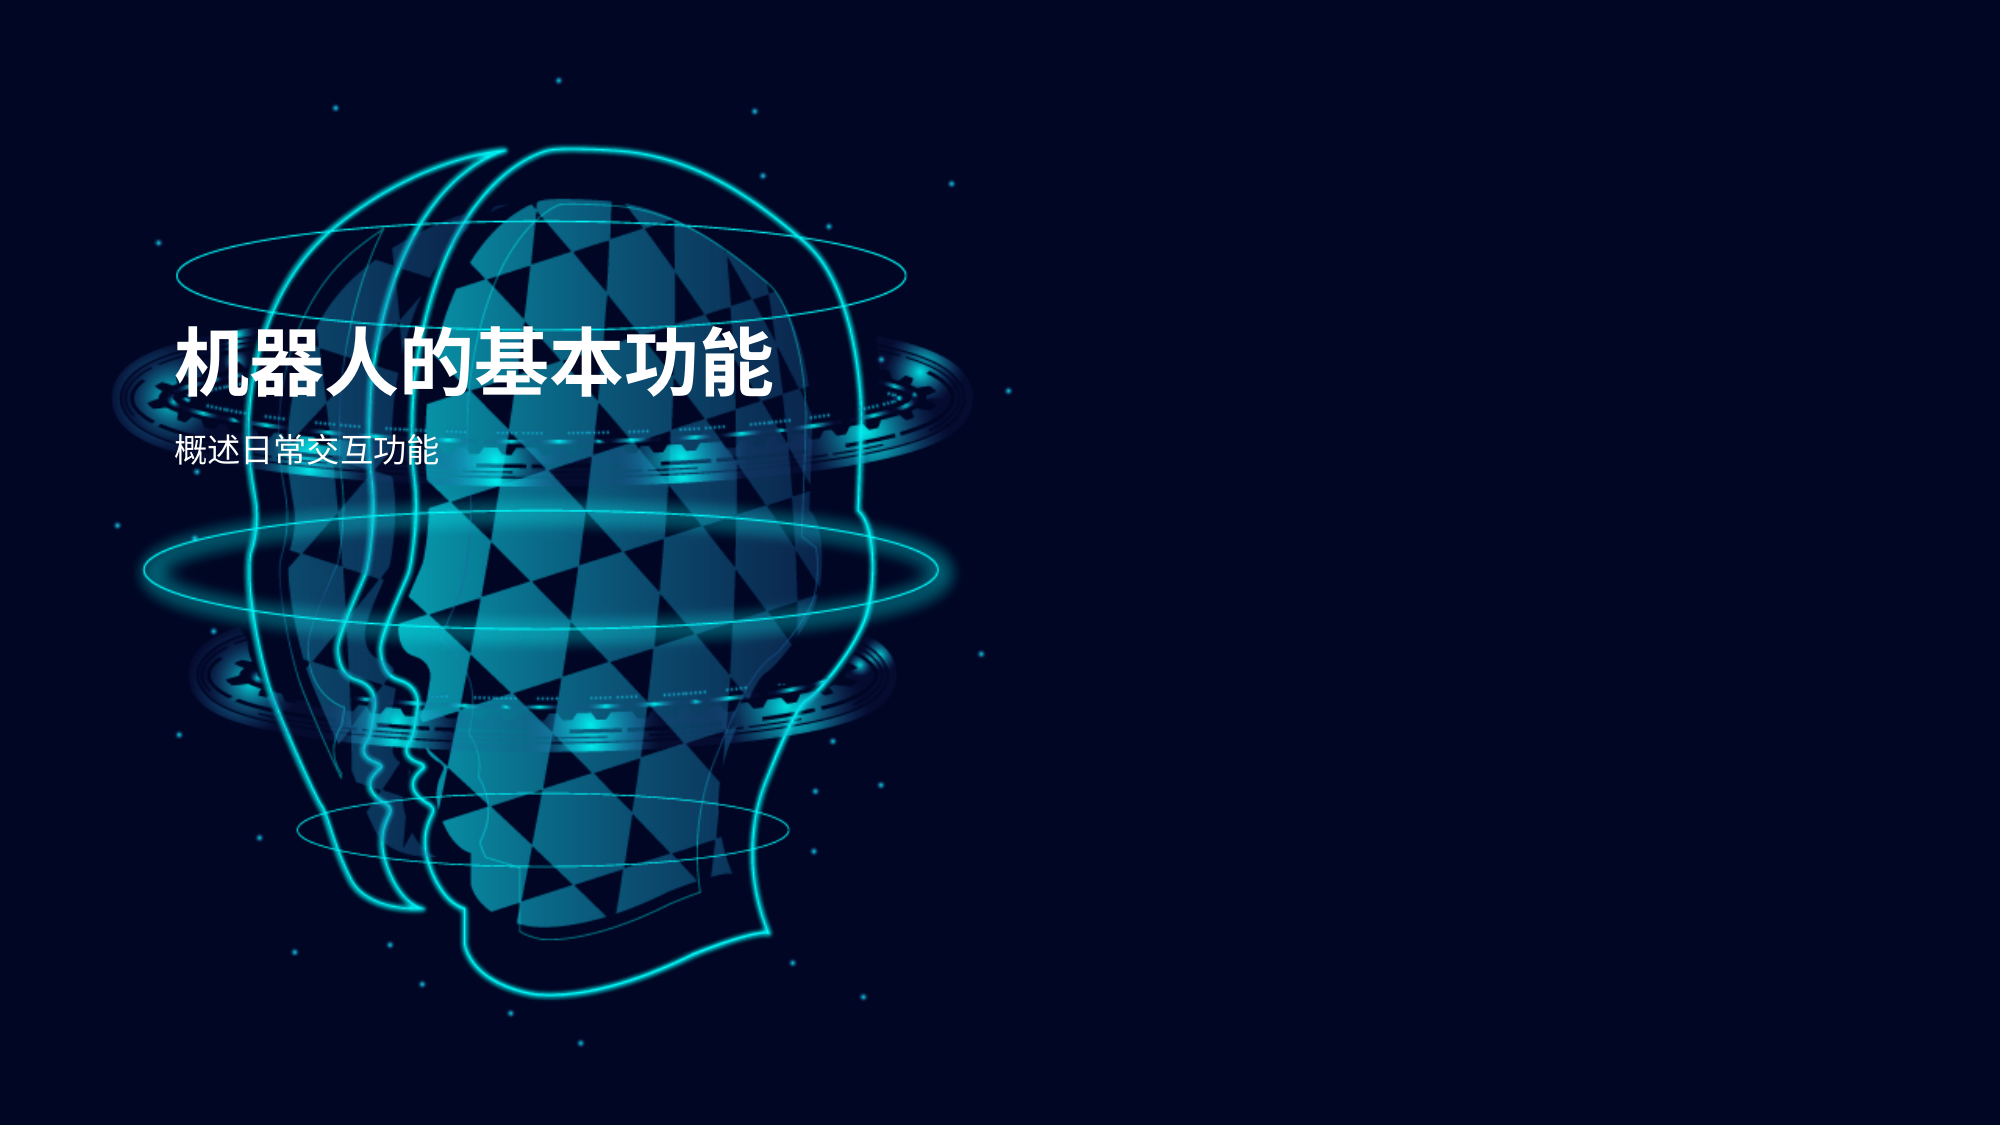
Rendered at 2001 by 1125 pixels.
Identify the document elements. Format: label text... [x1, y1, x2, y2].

title 机器人的基本功能 [159, 187, 1000, 413]
list 概述日常交互功能 [159, 413, 1000, 1007]
picture [0, 0, 2000, 1125]
